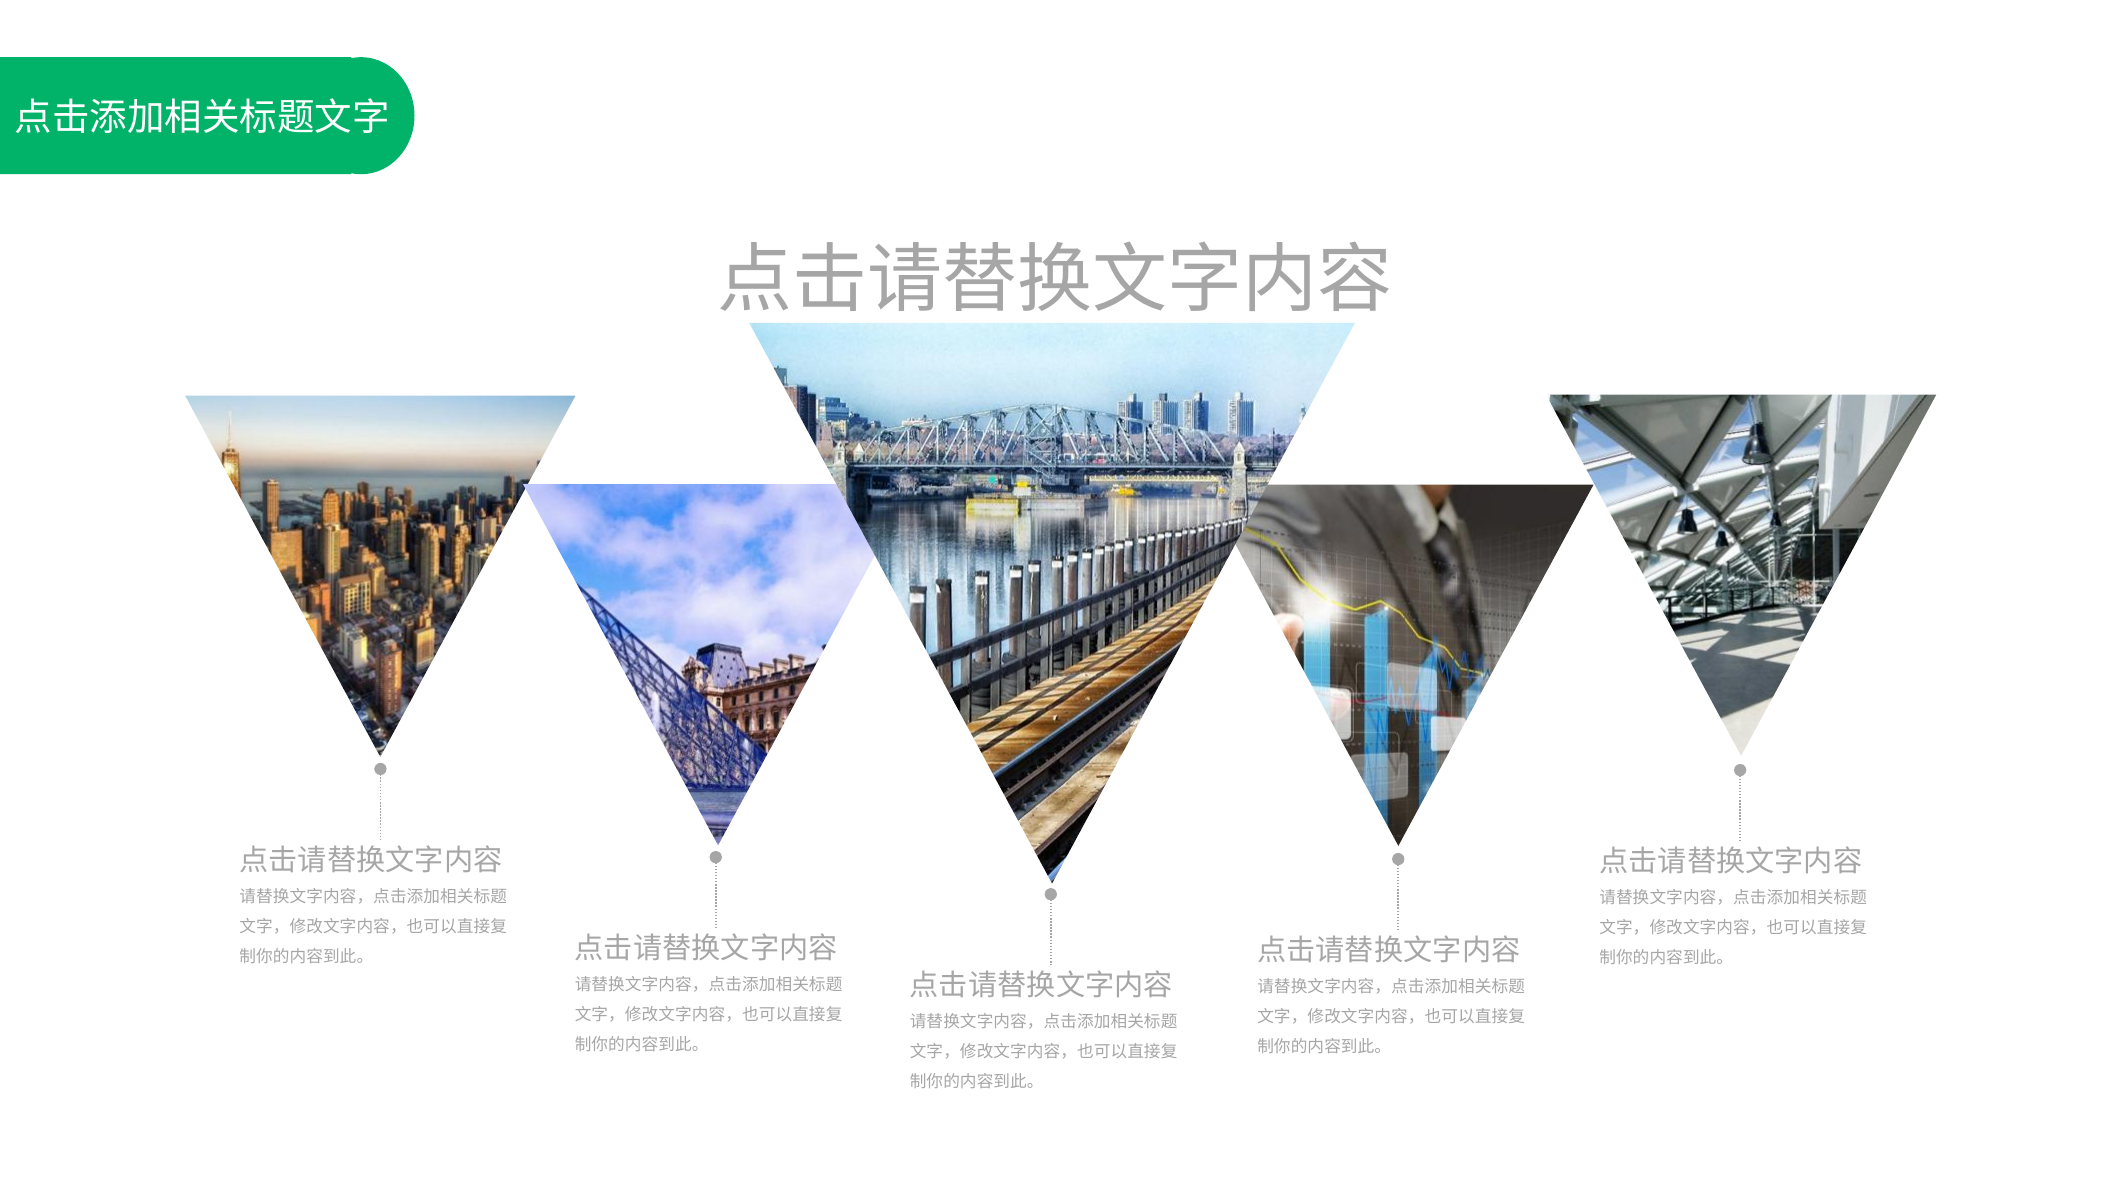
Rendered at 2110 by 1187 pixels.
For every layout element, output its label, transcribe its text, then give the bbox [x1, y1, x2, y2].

text_box [750, 328, 1354, 886]
text_box [183, 394, 578, 760]
text_box 点击添加相关标题文字 [0, 85, 415, 146]
text_box 点击请替换文字内容 请替换文字内容，点击添加相关标题文字，修改文字内容，也可以直接复制你的内容到此。 [224, 813, 537, 976]
text_box [1236, 483, 1594, 849]
text_box 点击请替换文字内容 [639, 178, 1471, 328]
text_box 点击请替换文字内容 请替换文字内容，点击添加相关标题文字，修改文字内容，也可以直接复制你的内容到此。 [1584, 814, 1897, 977]
text_box 点击请替换文字内容 请替换文字内容，点击添加相关标题文字，修改文字内容，也可以直接复制你的内容到此。 [895, 938, 1207, 1102]
text_box 点击请替换文字内容 请替换文字内容，点击添加相关标题文字，修改文字内容，也可以直接复制你的内容到此。 [560, 901, 872, 1064]
text_box [521, 483, 875, 848]
text_box 点击请替换文字内容 请替换文字内容，点击添加相关标题文字，修改文字内容，也可以直接复制你的内容到此。 [1242, 903, 1554, 1066]
text_box [1544, 393, 1939, 758]
